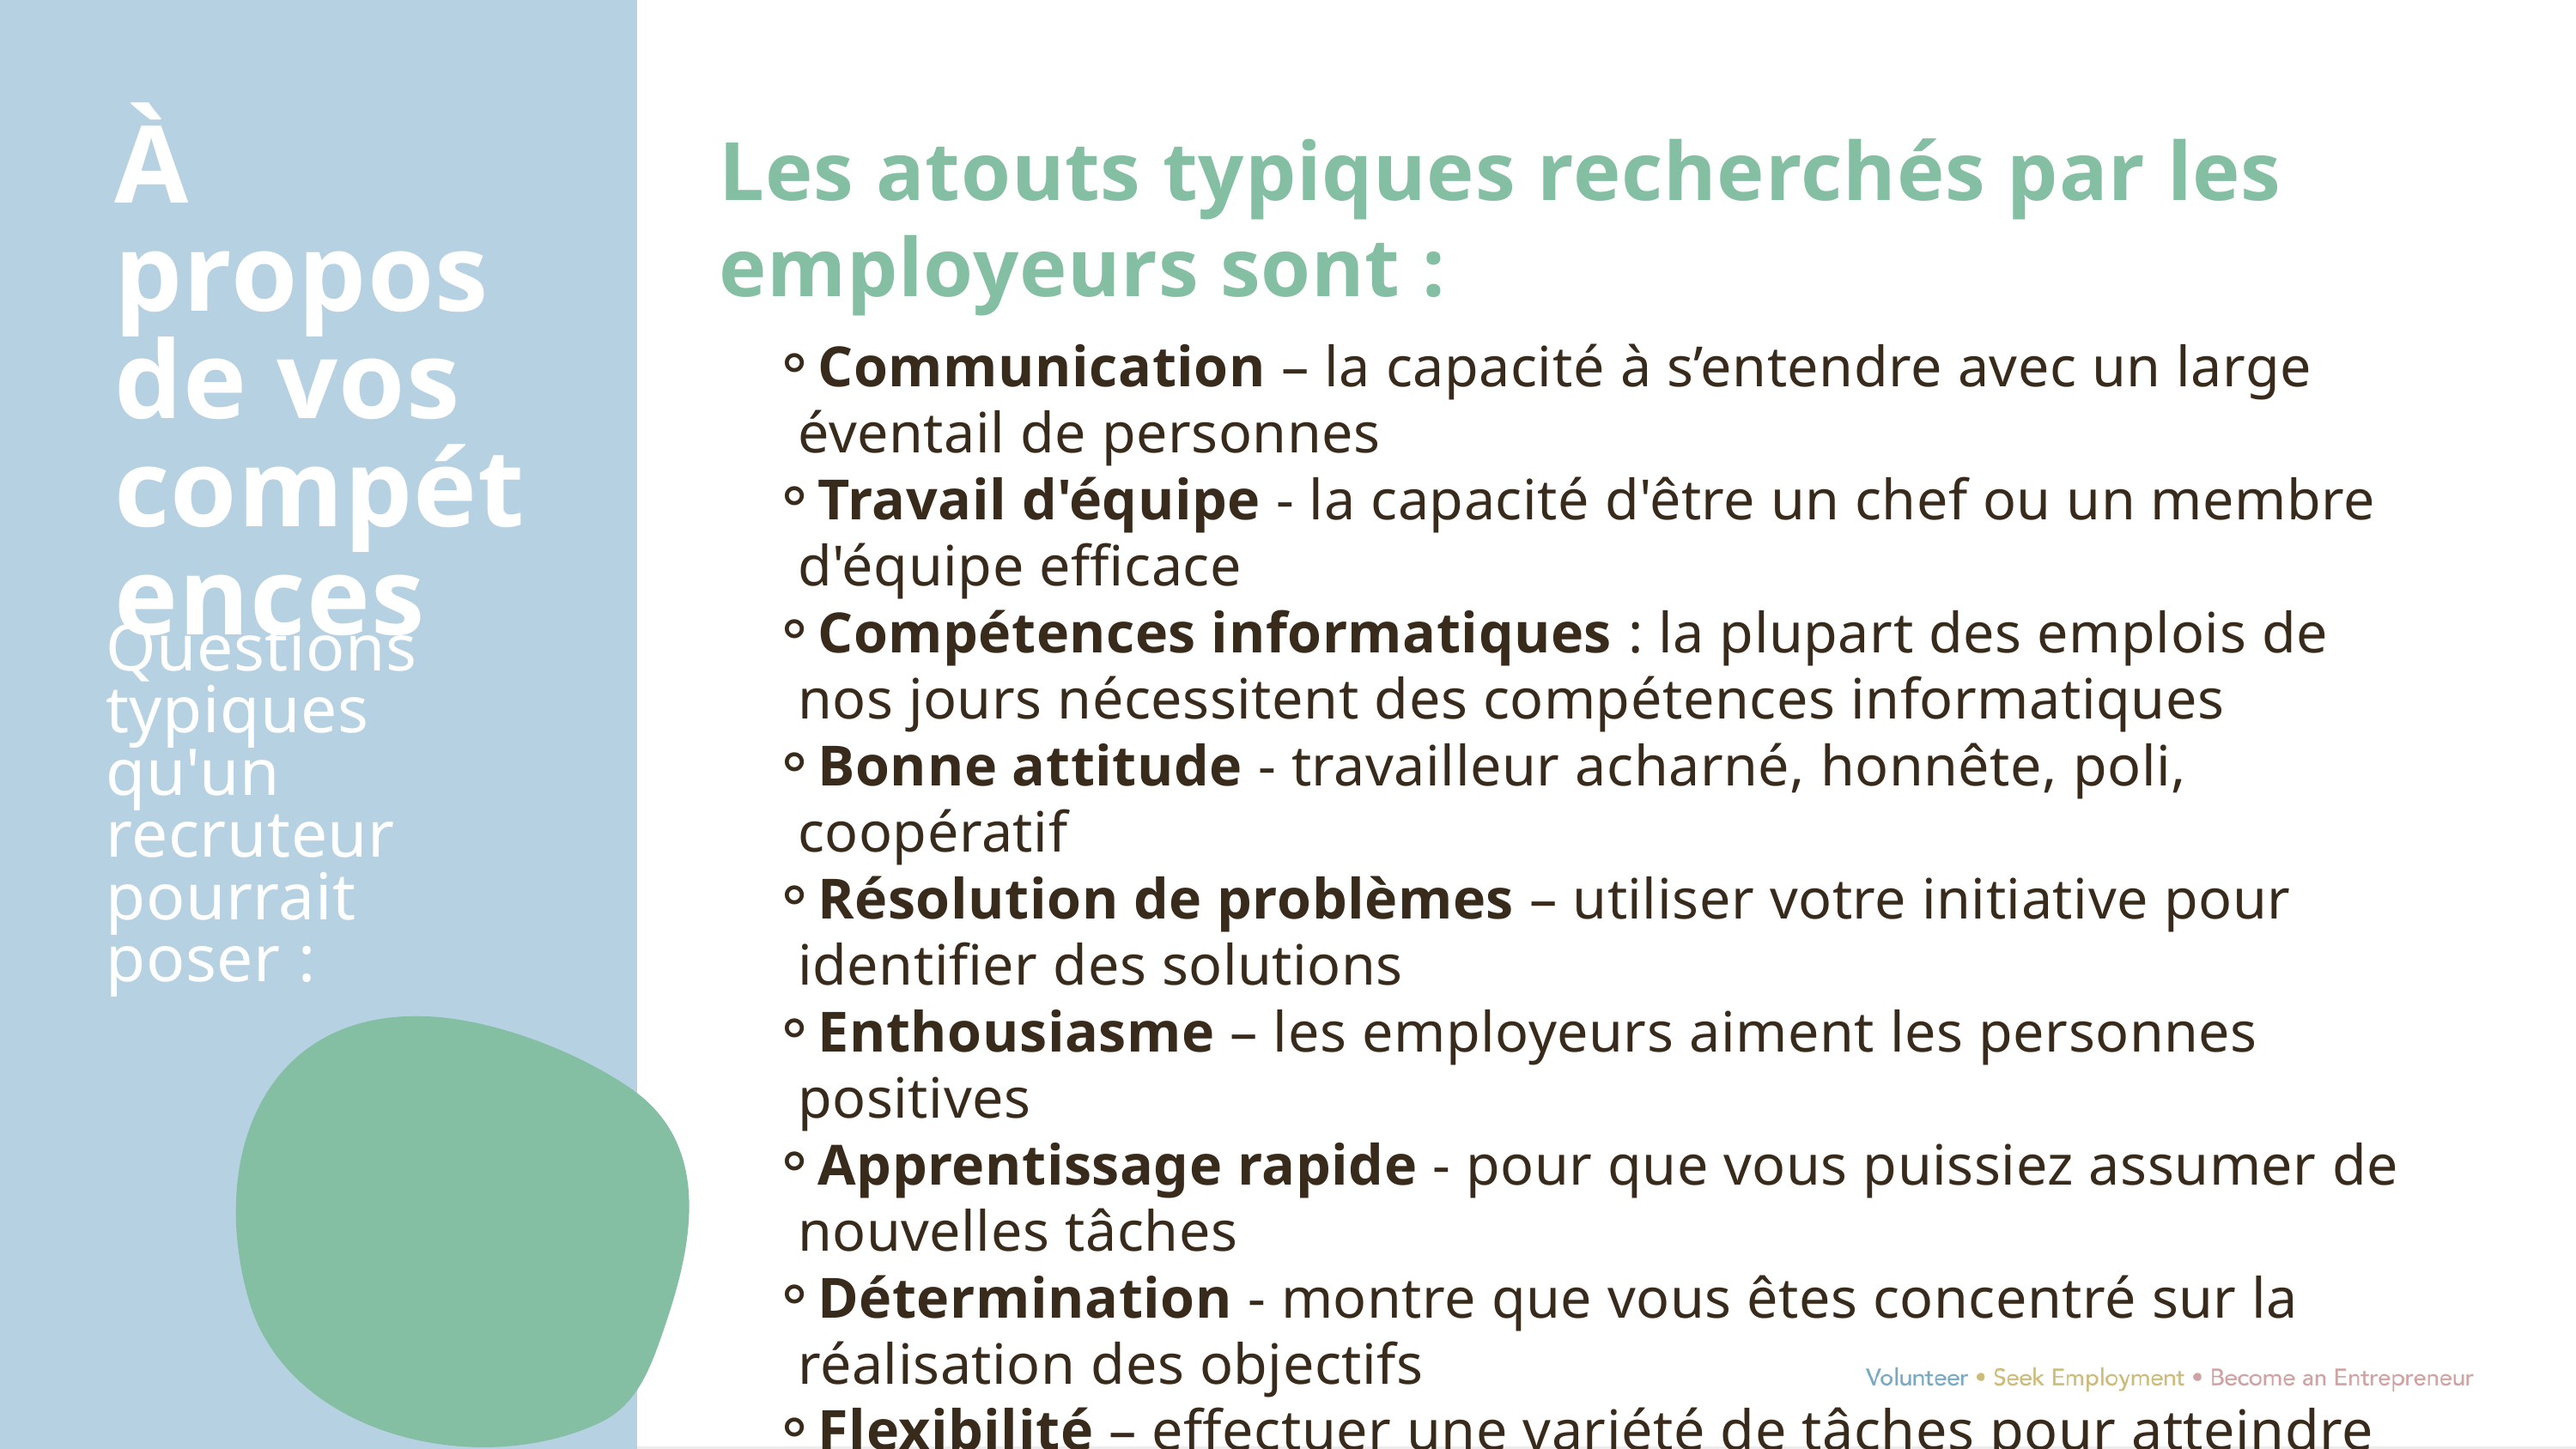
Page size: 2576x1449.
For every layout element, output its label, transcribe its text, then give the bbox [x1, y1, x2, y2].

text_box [0, 0, 638, 1449]
text_box Les atouts typiques recherchés par les employeurs sont : [719, 119, 2369, 409]
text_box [244, 1003, 685, 1449]
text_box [690, 1446, 2570, 1449]
text_box Communication – la capacité à s’entendre avec un large éventail de personnes Travail d'équipe - la capacité d'être un chef ou un membre d'équipe efficace Compétences informatiques : la plupart des emplois de nos jours nécessitent des compétences informatiques Bonne attitude - travailleur acharné, honnête, poli, coopératif Résolution de problèmes – utiliser votre initiative pour identifier des solutions Enthousiasme – les employeurs aiment les personnes positives Apprentissage rapide - pour que vous puissiez assumer de nouvelles tâches Détermination - montre que vous êtes concentré sur la réalisation des objectifs Flexibilité – effectuer une variété de tâches pour atteindre un objectif commun. [719, 330, 2436, 1443]
text_box [2436, 1347, 2538, 1421]
